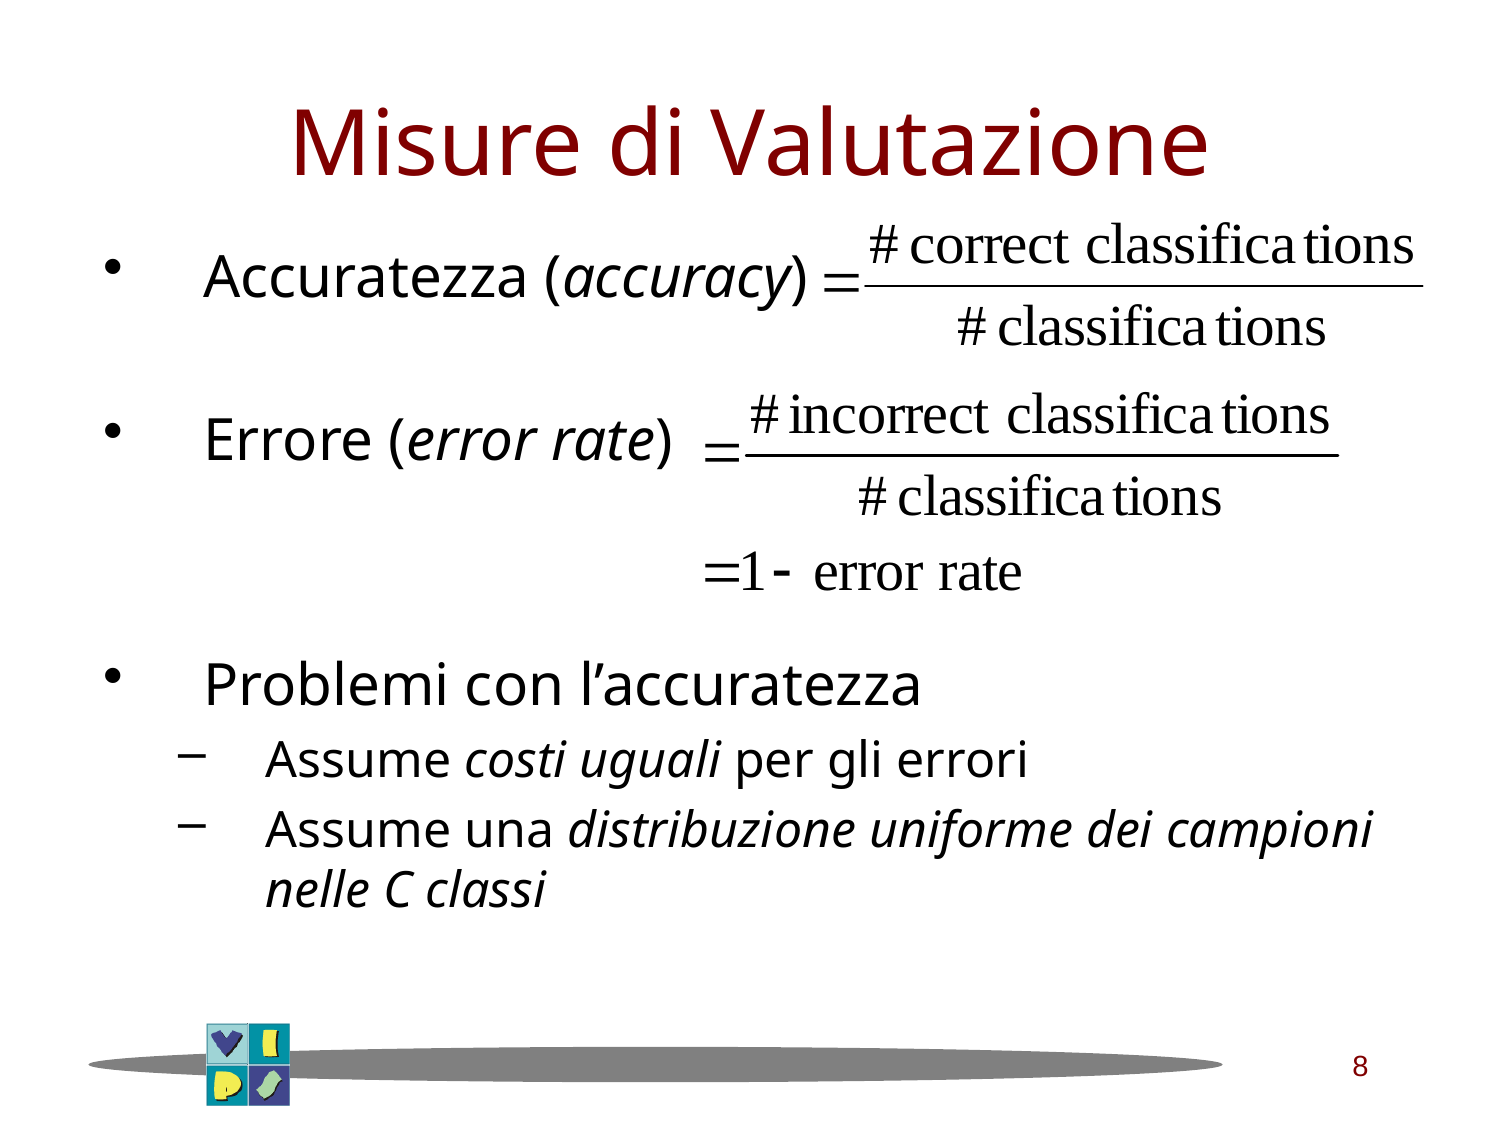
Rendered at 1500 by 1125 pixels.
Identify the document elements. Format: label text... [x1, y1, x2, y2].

title Misure di Valutazione [75, 45, 1425, 233]
slide_number 8 [1033, 1039, 1384, 1118]
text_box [690, 377, 1351, 602]
text_box Accuratezza (accuracy) Errore (error rate) Problemi con l’accuratezza Assume costi uguali per gli errori Assume una distribuzione uniforme dei campioni nelle C classi [88, 231, 1447, 975]
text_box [808, 207, 1437, 359]
picture [206, 1023, 290, 1106]
